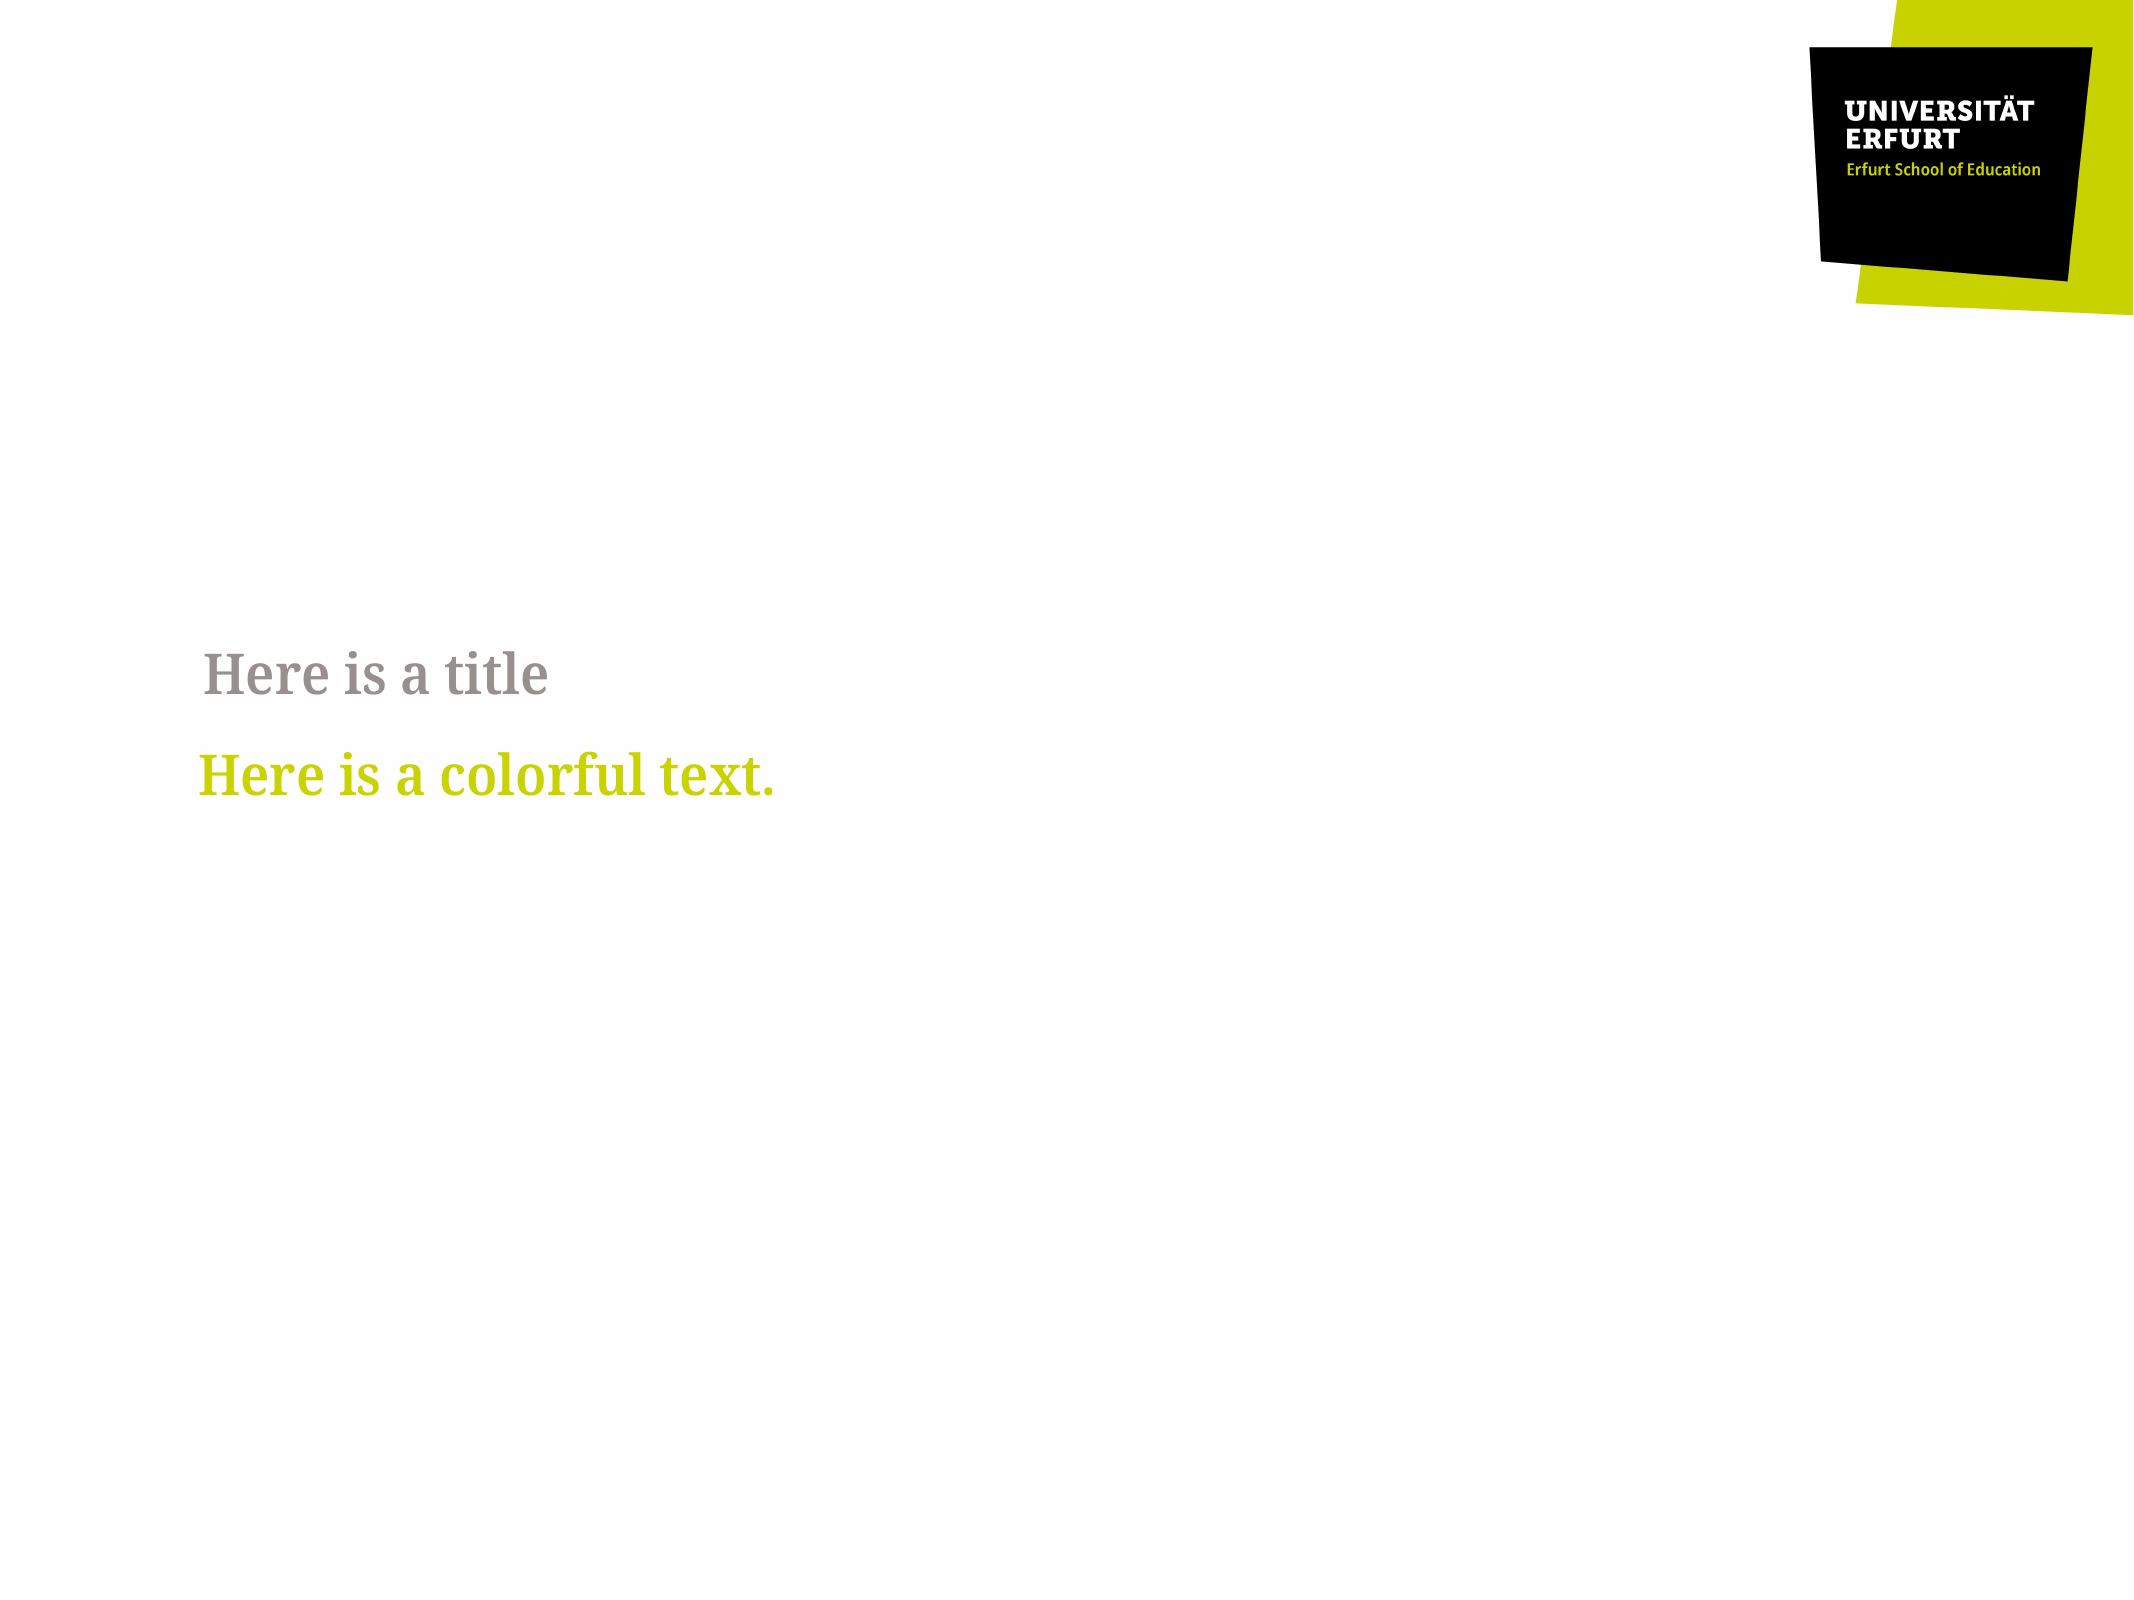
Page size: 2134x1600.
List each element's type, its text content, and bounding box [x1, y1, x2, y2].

text_box Here is a colorful text. [190, 730, 1323, 815]
picture [0, 0, 2134, 1600]
text_box Here is a title [195, 629, 1328, 714]
